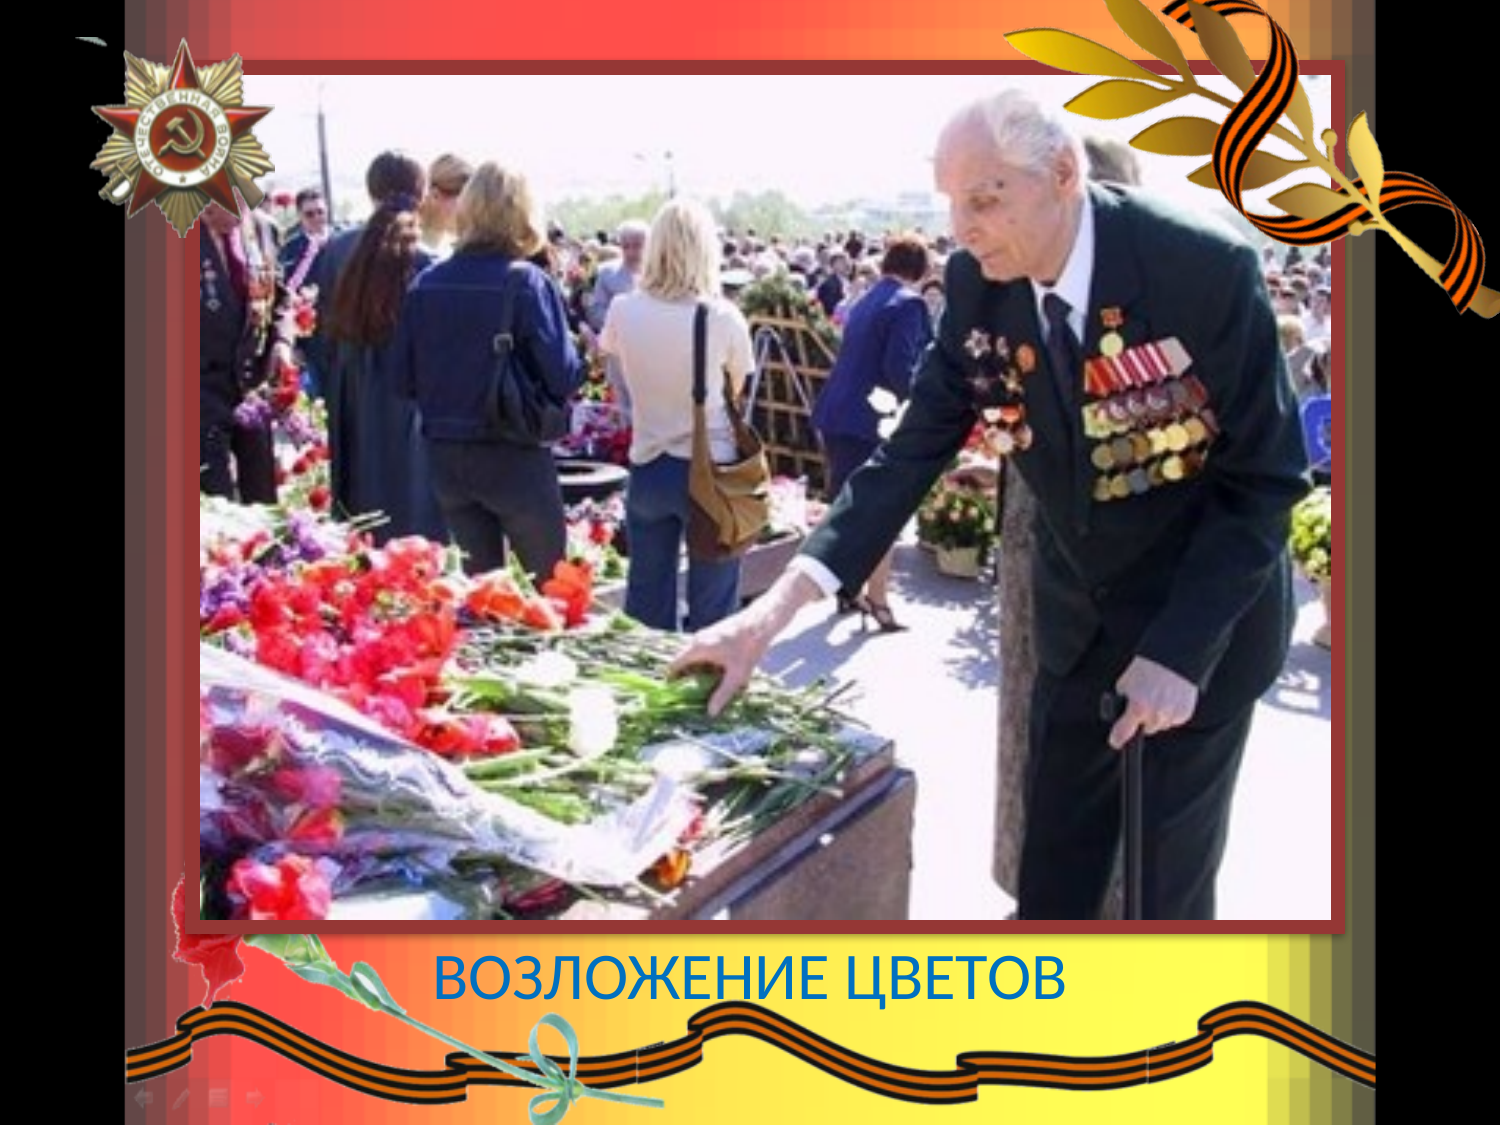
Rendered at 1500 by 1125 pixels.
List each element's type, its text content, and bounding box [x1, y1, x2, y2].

subtitle ВОЗЛОЖЕНИЕ ЦВЕТОВ [225, 928, 1275, 1088]
picture [0, 0, 1500, 1125]
